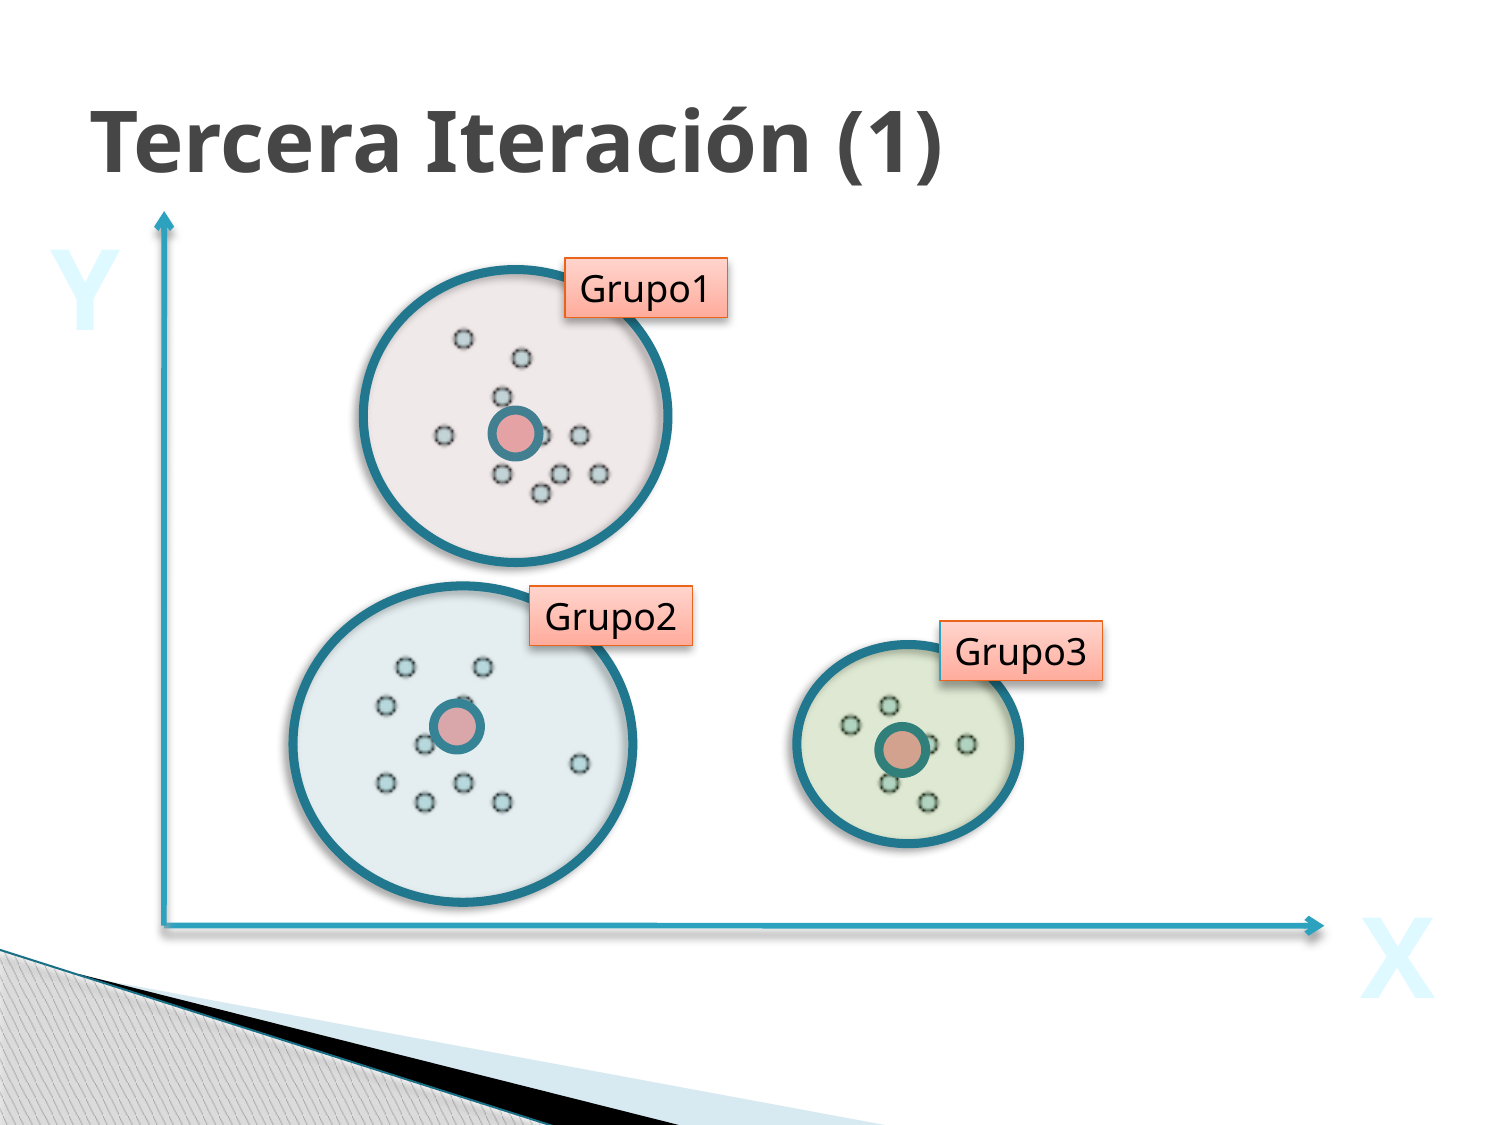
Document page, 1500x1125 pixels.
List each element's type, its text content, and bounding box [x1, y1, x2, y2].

text_box [1003, 694, 1024, 804]
picture [339, 233, 997, 840]
text_box [288, 635, 595, 907]
text_box Y [35, 210, 137, 361]
text_box Grupo3 [1003, 620, 1103, 681]
text_box X [1345, 878, 1451, 1029]
title Tercera Iteración (1) [75, 45, 1425, 233]
